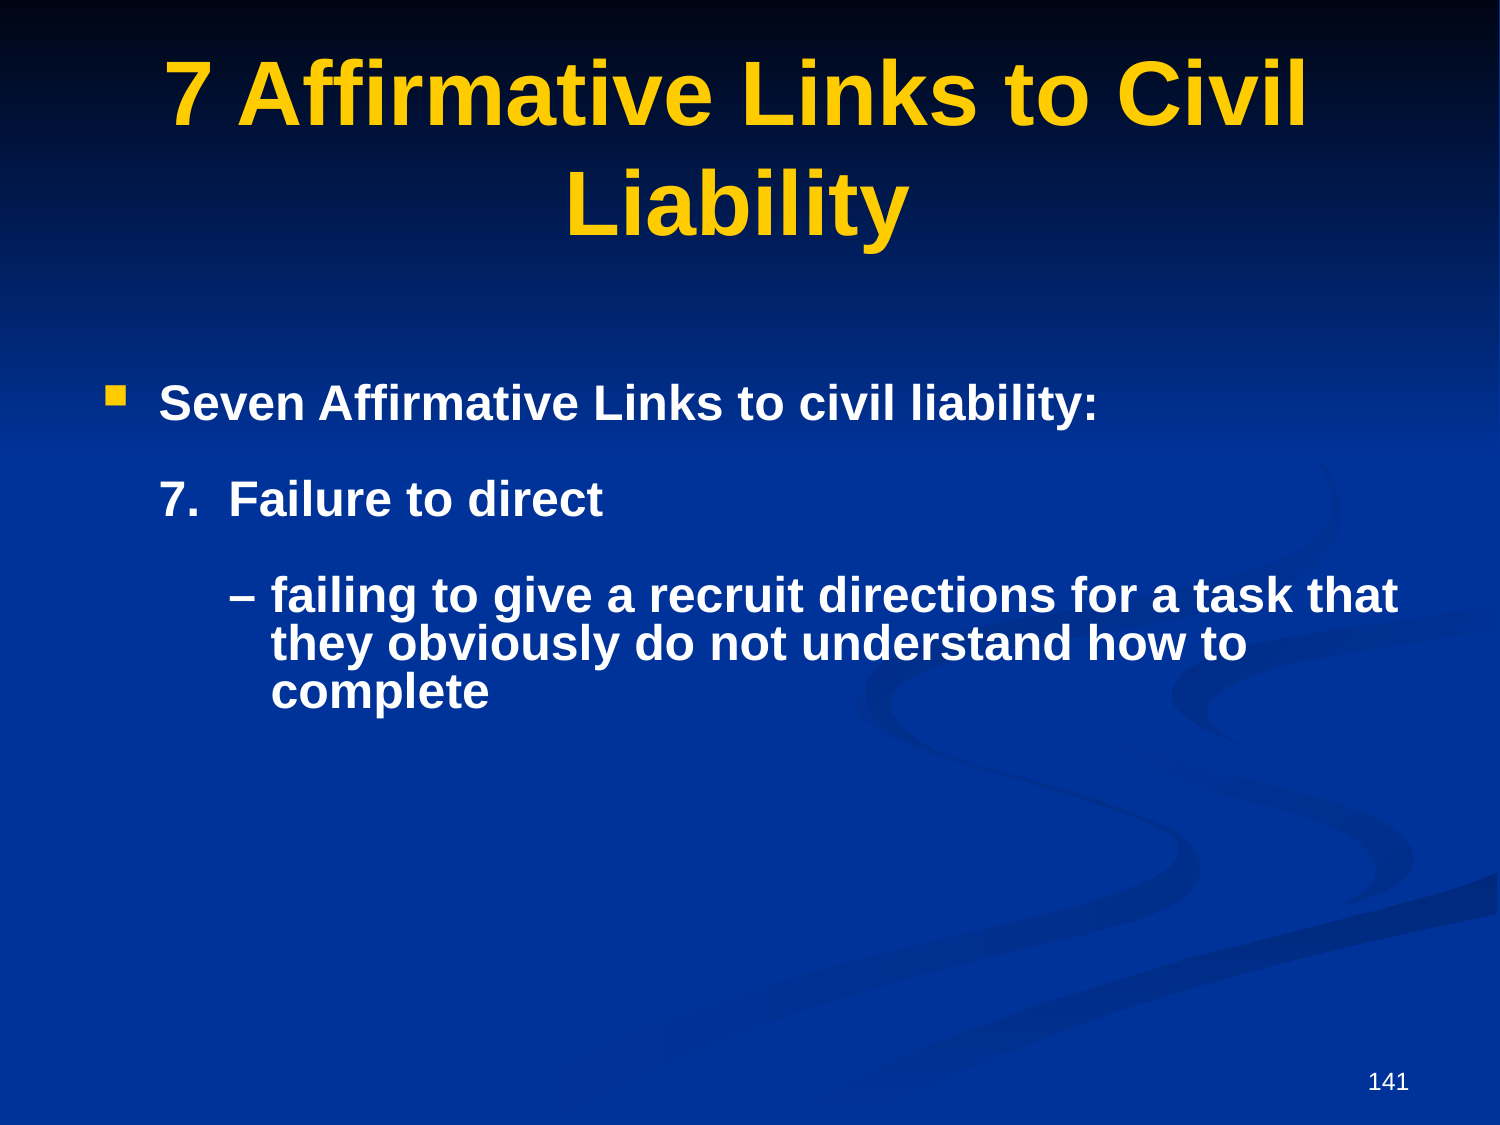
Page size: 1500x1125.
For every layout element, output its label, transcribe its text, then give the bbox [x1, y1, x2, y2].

title 7 Affirmative Links to Civil Liability [62, 49, 1413, 238]
list Seven Affirmative Links to civil liability: 7. Failure to direct – failing to give a recruit directions for a task that they obviously do not understand how to complete [87, 374, 1451, 1125]
